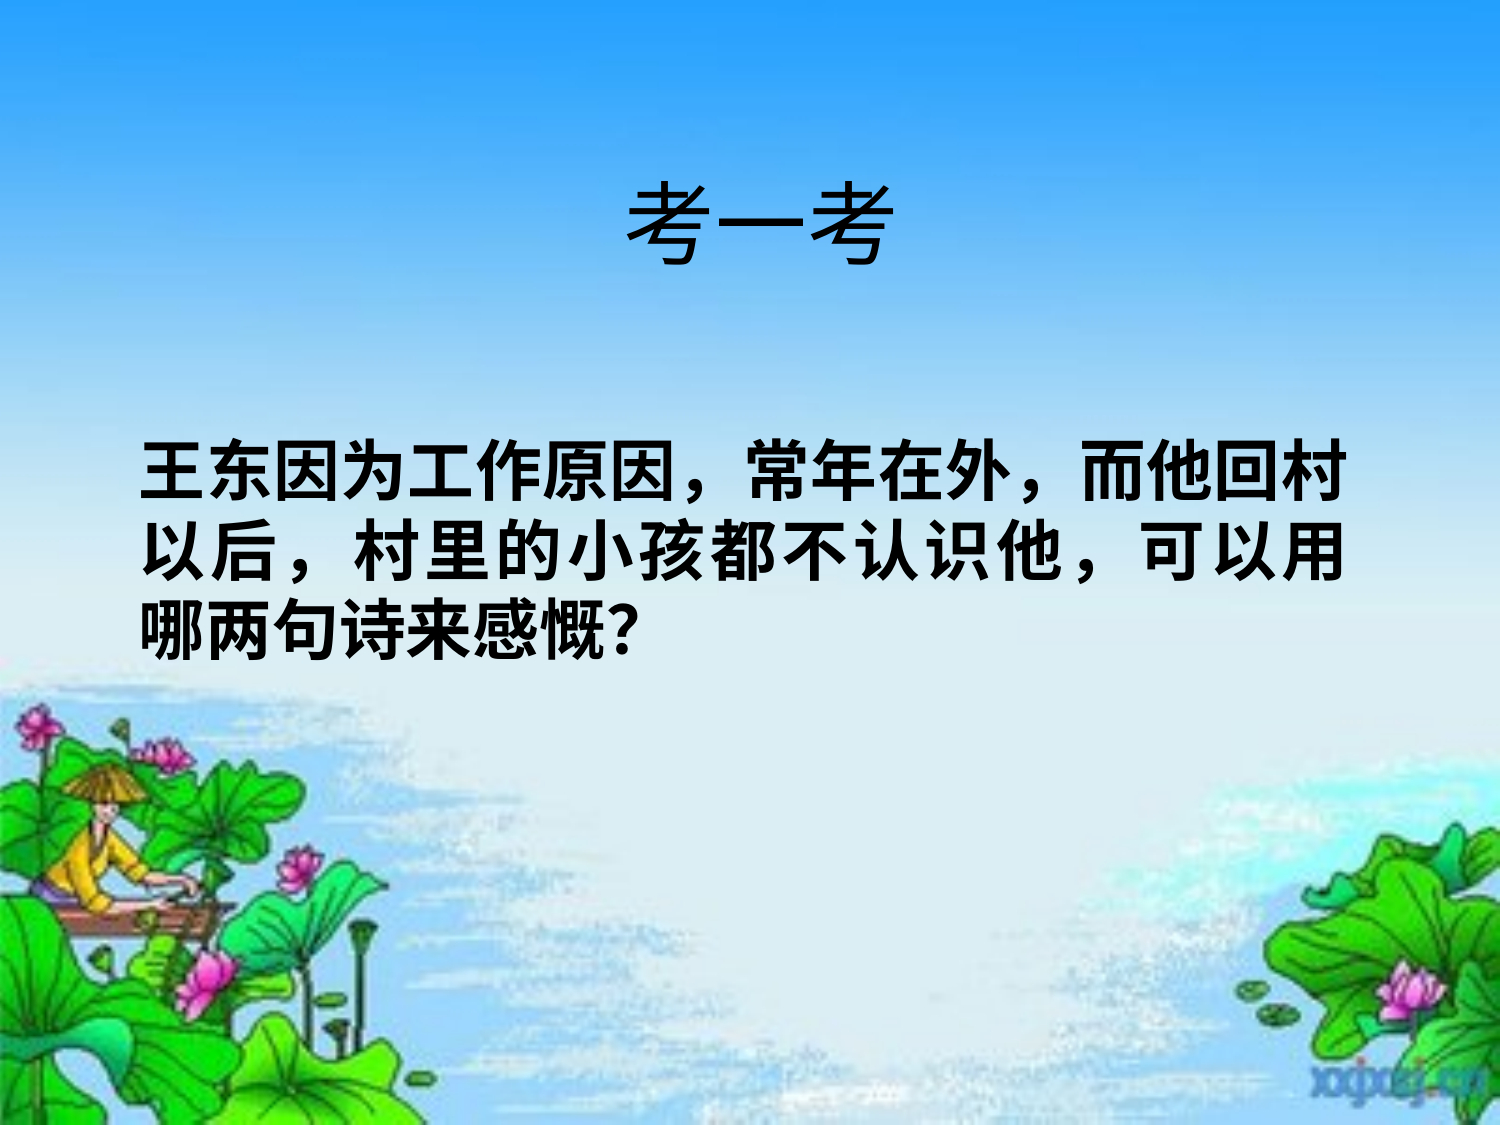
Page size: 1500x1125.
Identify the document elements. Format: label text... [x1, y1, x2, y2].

picture [0, 0, 1500, 1125]
subtitle 王东因为工作原因，常年在外，而他回村以后，村里的小孩都不认识他，可以用 哪两句诗来感慨？ [123, 420, 1365, 709]
title 考一考 [123, 101, 1399, 343]
